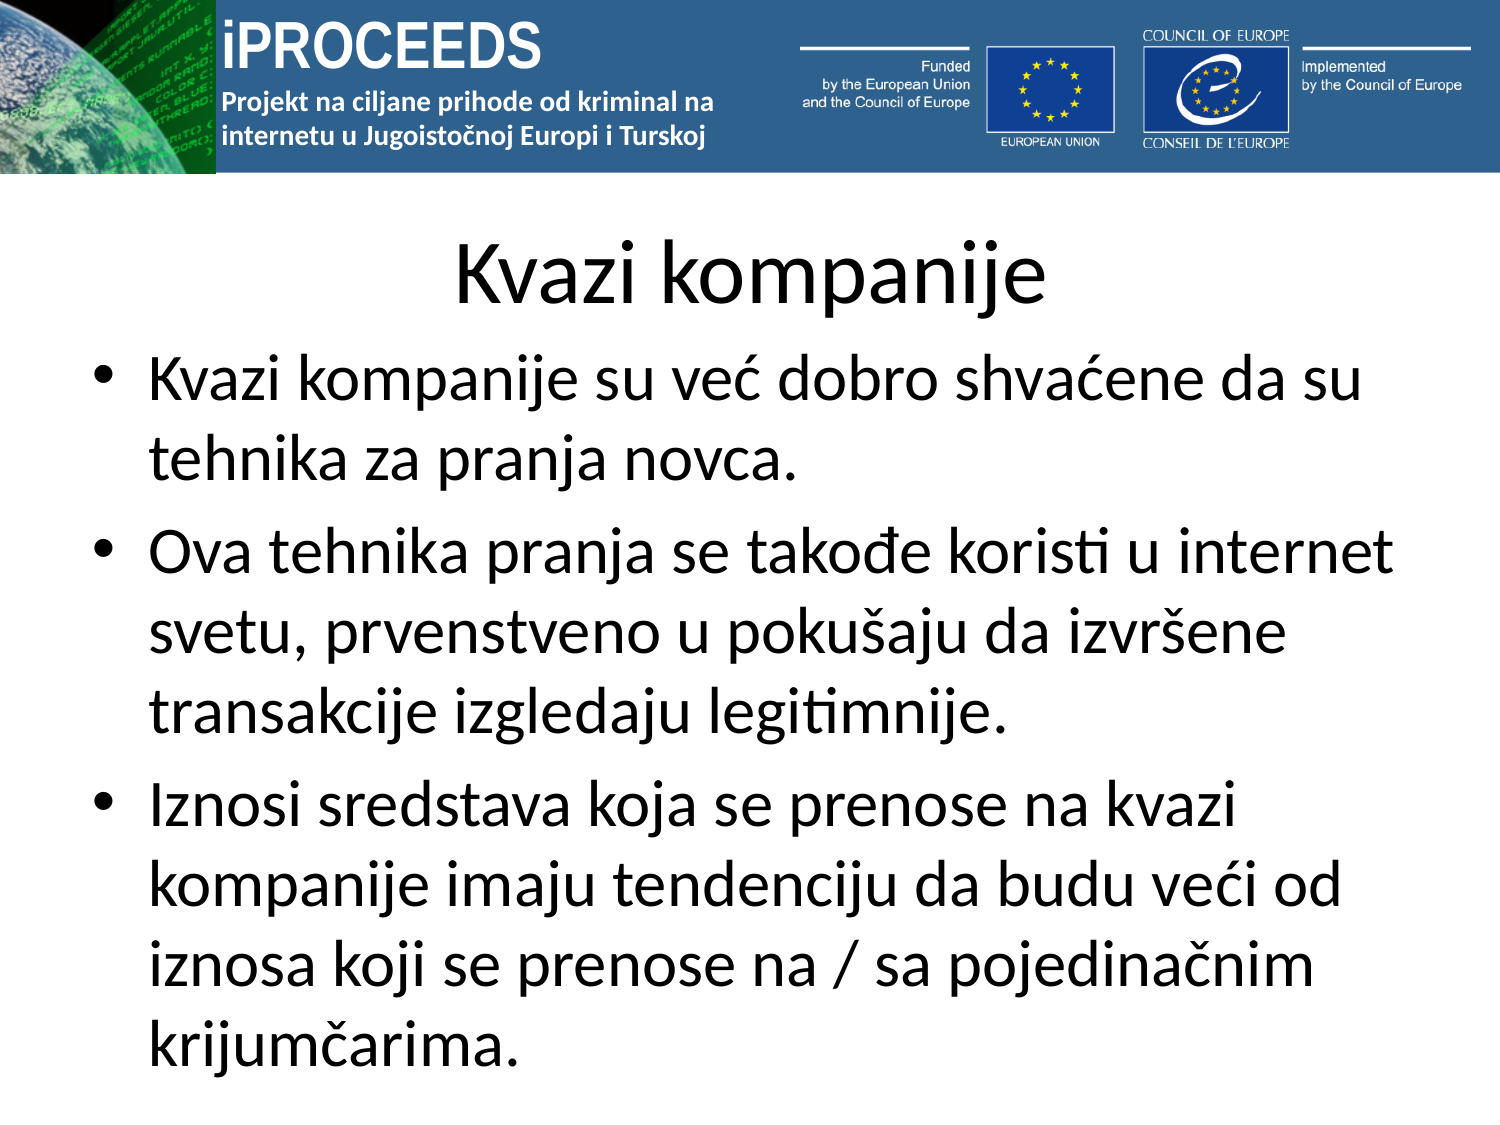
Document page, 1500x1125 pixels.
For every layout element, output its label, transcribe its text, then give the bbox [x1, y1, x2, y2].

title Kvazi kompanije [76, 172, 1428, 326]
picture [0, 0, 216, 174]
picture [800, 30, 1471, 148]
list Kvazi kompanije su već dobro shvaćene da su tehnika za pranja novca. Ova tehnika pranja se takođe koristi u internet svetu, prvenstveno u pokušaju da izvršene transakcije izgledaju legitimnije. Iznosi sredstava koja se prenose na kvazi kompanije imaju tendenciju da budu veći od iznosa koji se prenose na / sa pojedinačnim krijumčarima. [76, 326, 1428, 970]
